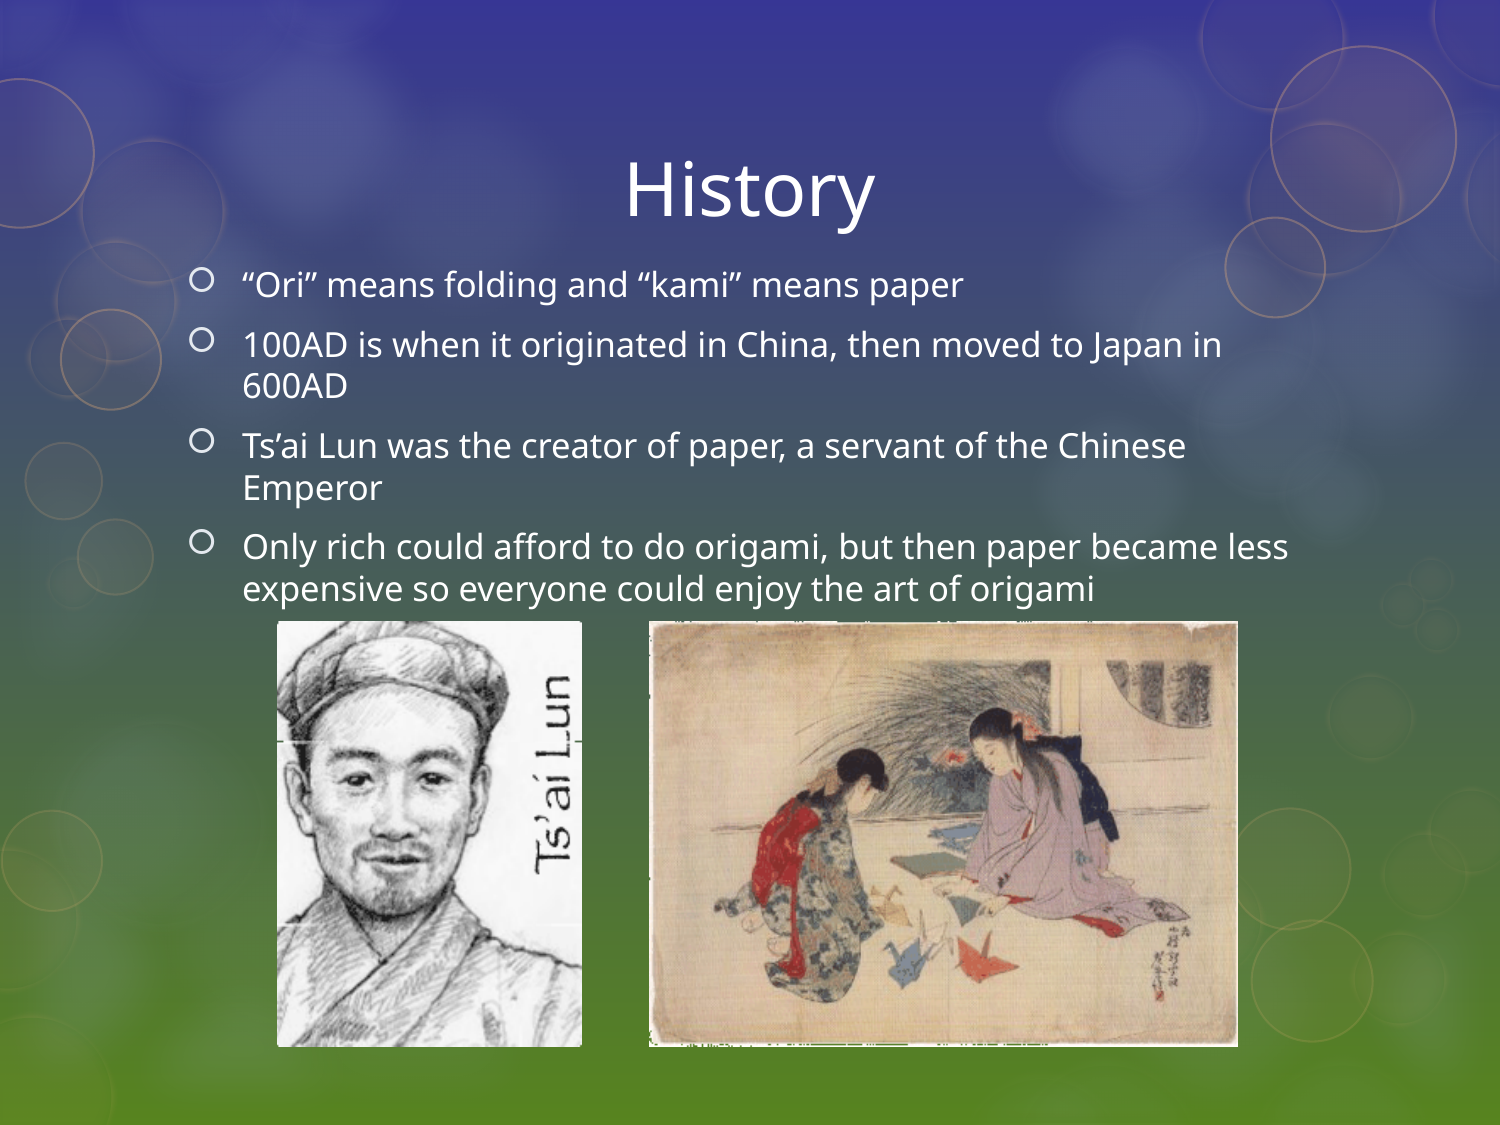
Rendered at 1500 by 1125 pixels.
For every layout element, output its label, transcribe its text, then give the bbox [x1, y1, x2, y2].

list “Ori” means folding and “kami” means paper 100AD is when it originated in China, then moved to Japan in 600AD Ts’ai Lun was the creator of paper, a servant of the Chinese Emperor Only rich could afford to do origami, but then paper became less expensive so everyone could enjoy the art of origami [171, 255, 1340, 616]
picture [276, 621, 582, 1048]
title History [165, 110, 1335, 263]
picture [648, 621, 1239, 1048]
